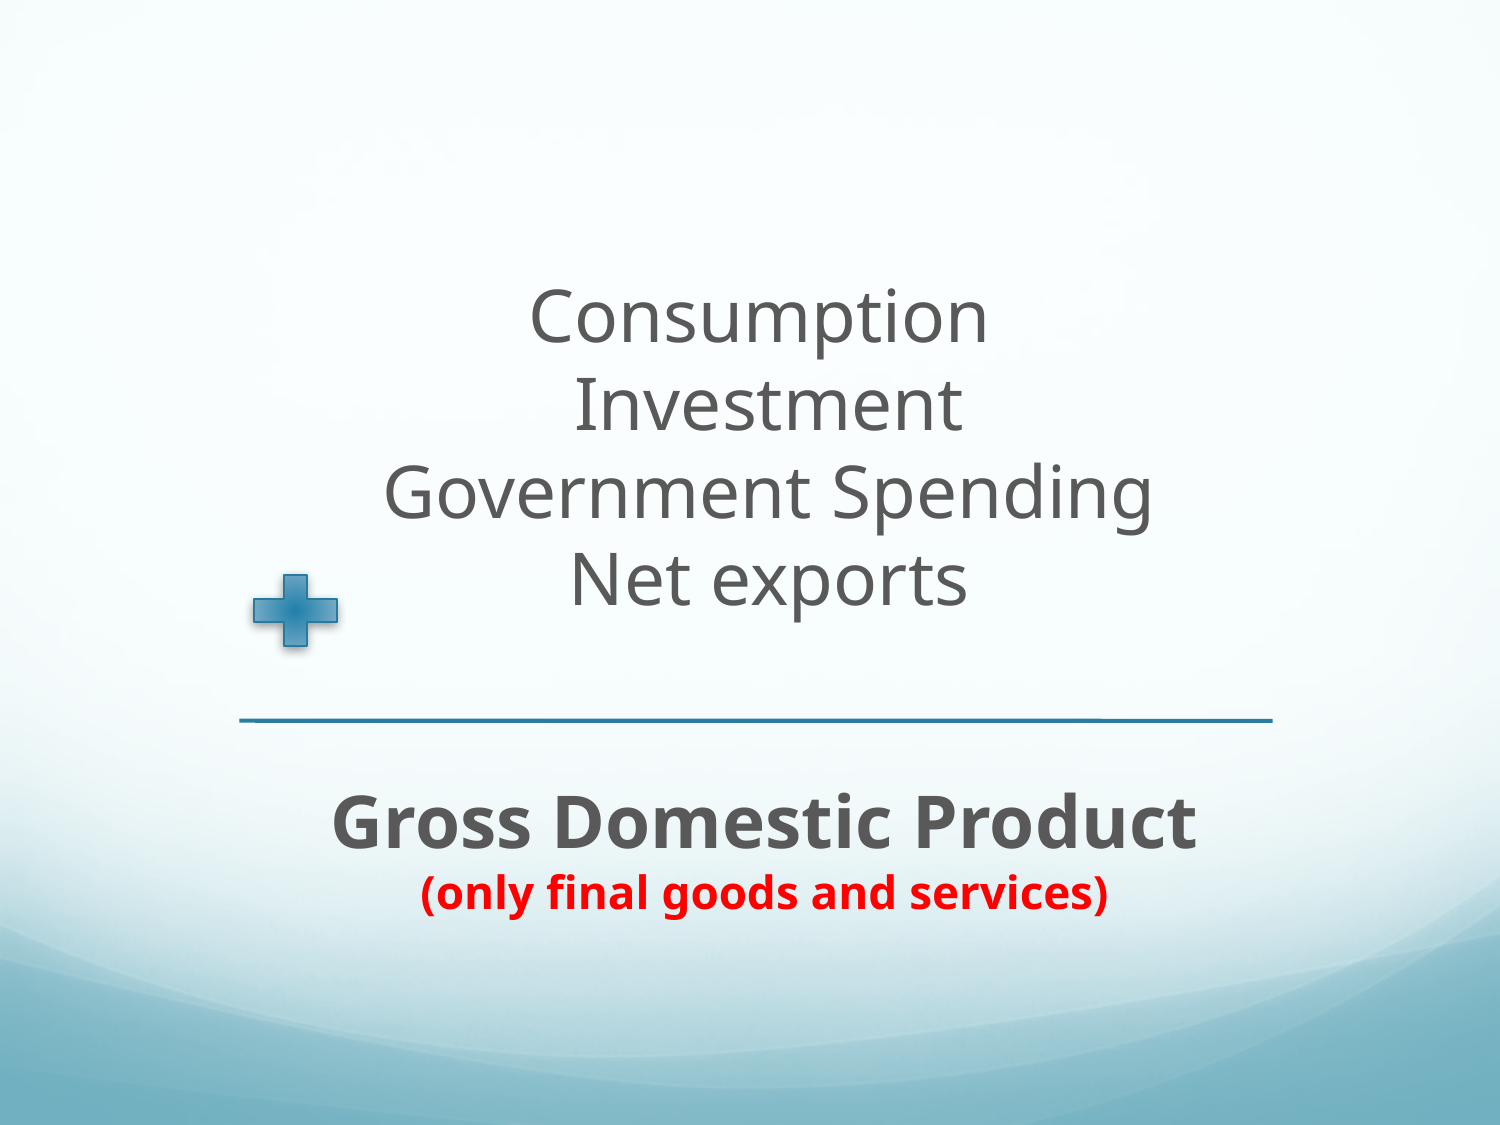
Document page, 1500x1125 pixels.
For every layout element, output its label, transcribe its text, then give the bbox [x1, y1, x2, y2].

text_box Gross Domestic Product (only final goods and services) [100, 768, 1429, 926]
list Consumption Investment Government Spending Net exports [100, 262, 1438, 1000]
text_box [253, 574, 338, 647]
